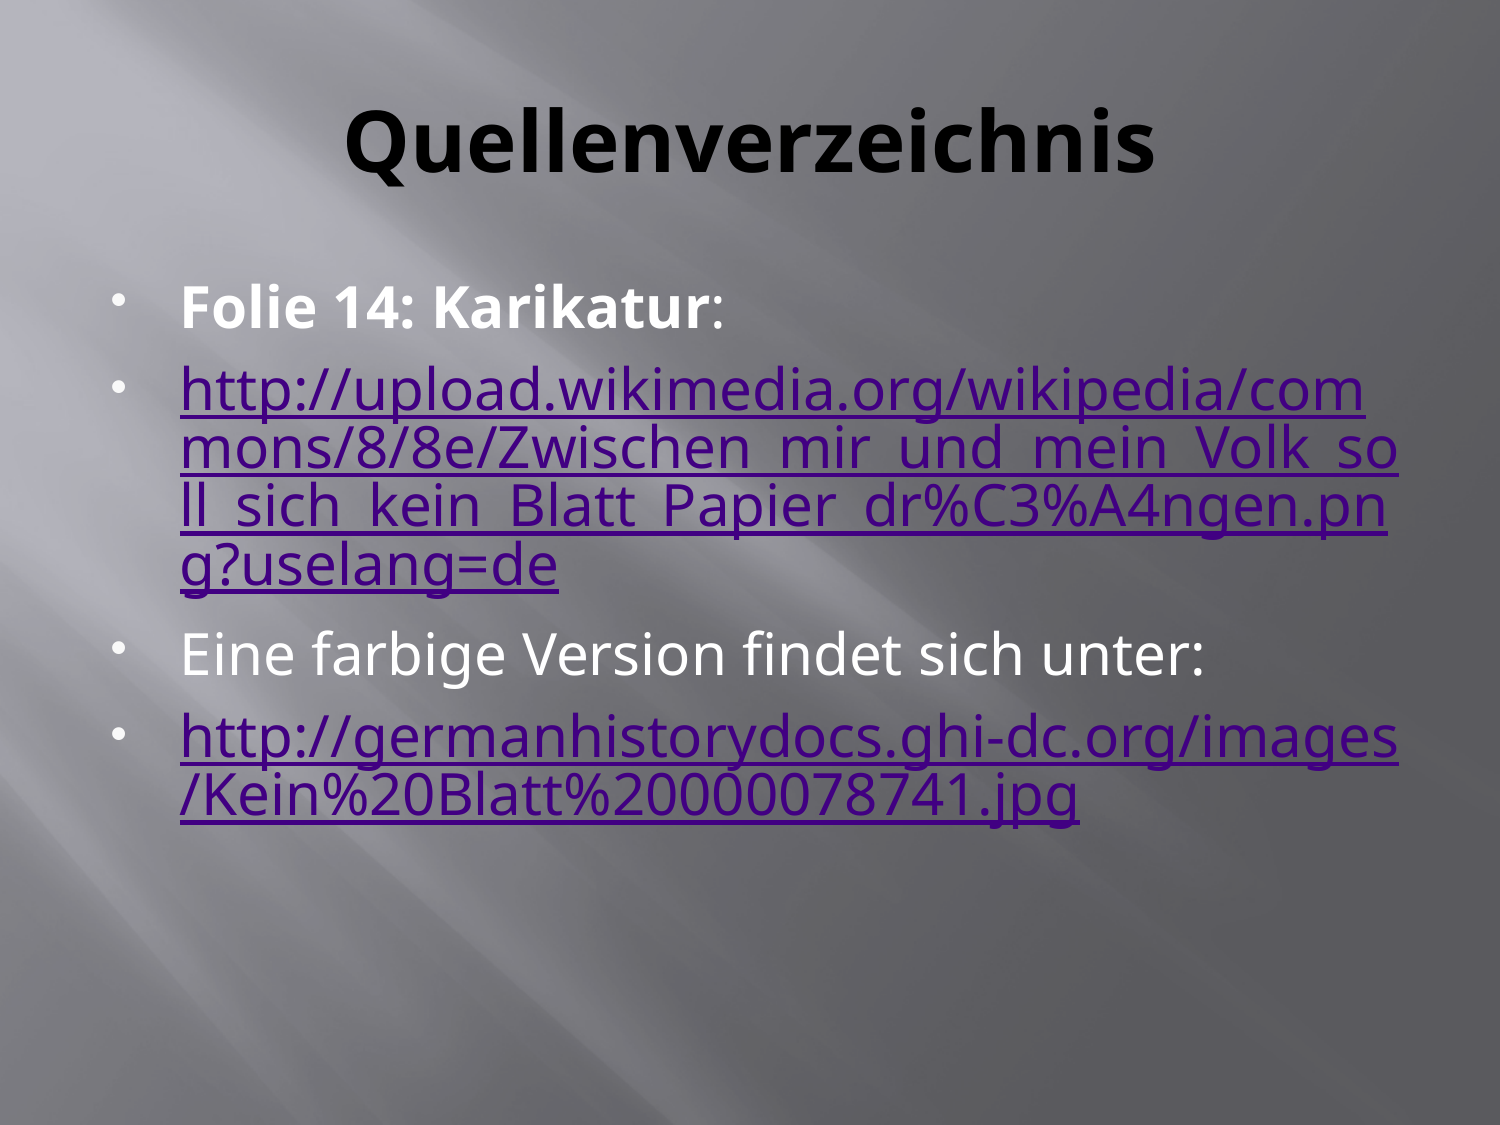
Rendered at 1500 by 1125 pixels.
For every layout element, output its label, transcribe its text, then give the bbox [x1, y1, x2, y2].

list Folie 14: Karikatur: http://upload.wikimedia.org/wikipedia/commons/8/8e/Zwischen_mir_und_mein_Volk_soll_sich_kein_Blatt_Papier_dr%C3%A4ngen.png?uselang=de Eine farbige Version findet sich unter: http://germanhistorydocs.ghi-dc.org/images/Kein%20Blatt%20000078741.jpg [75, 262, 1425, 1035]
title Quellenverzeichnis [75, 45, 1425, 233]
